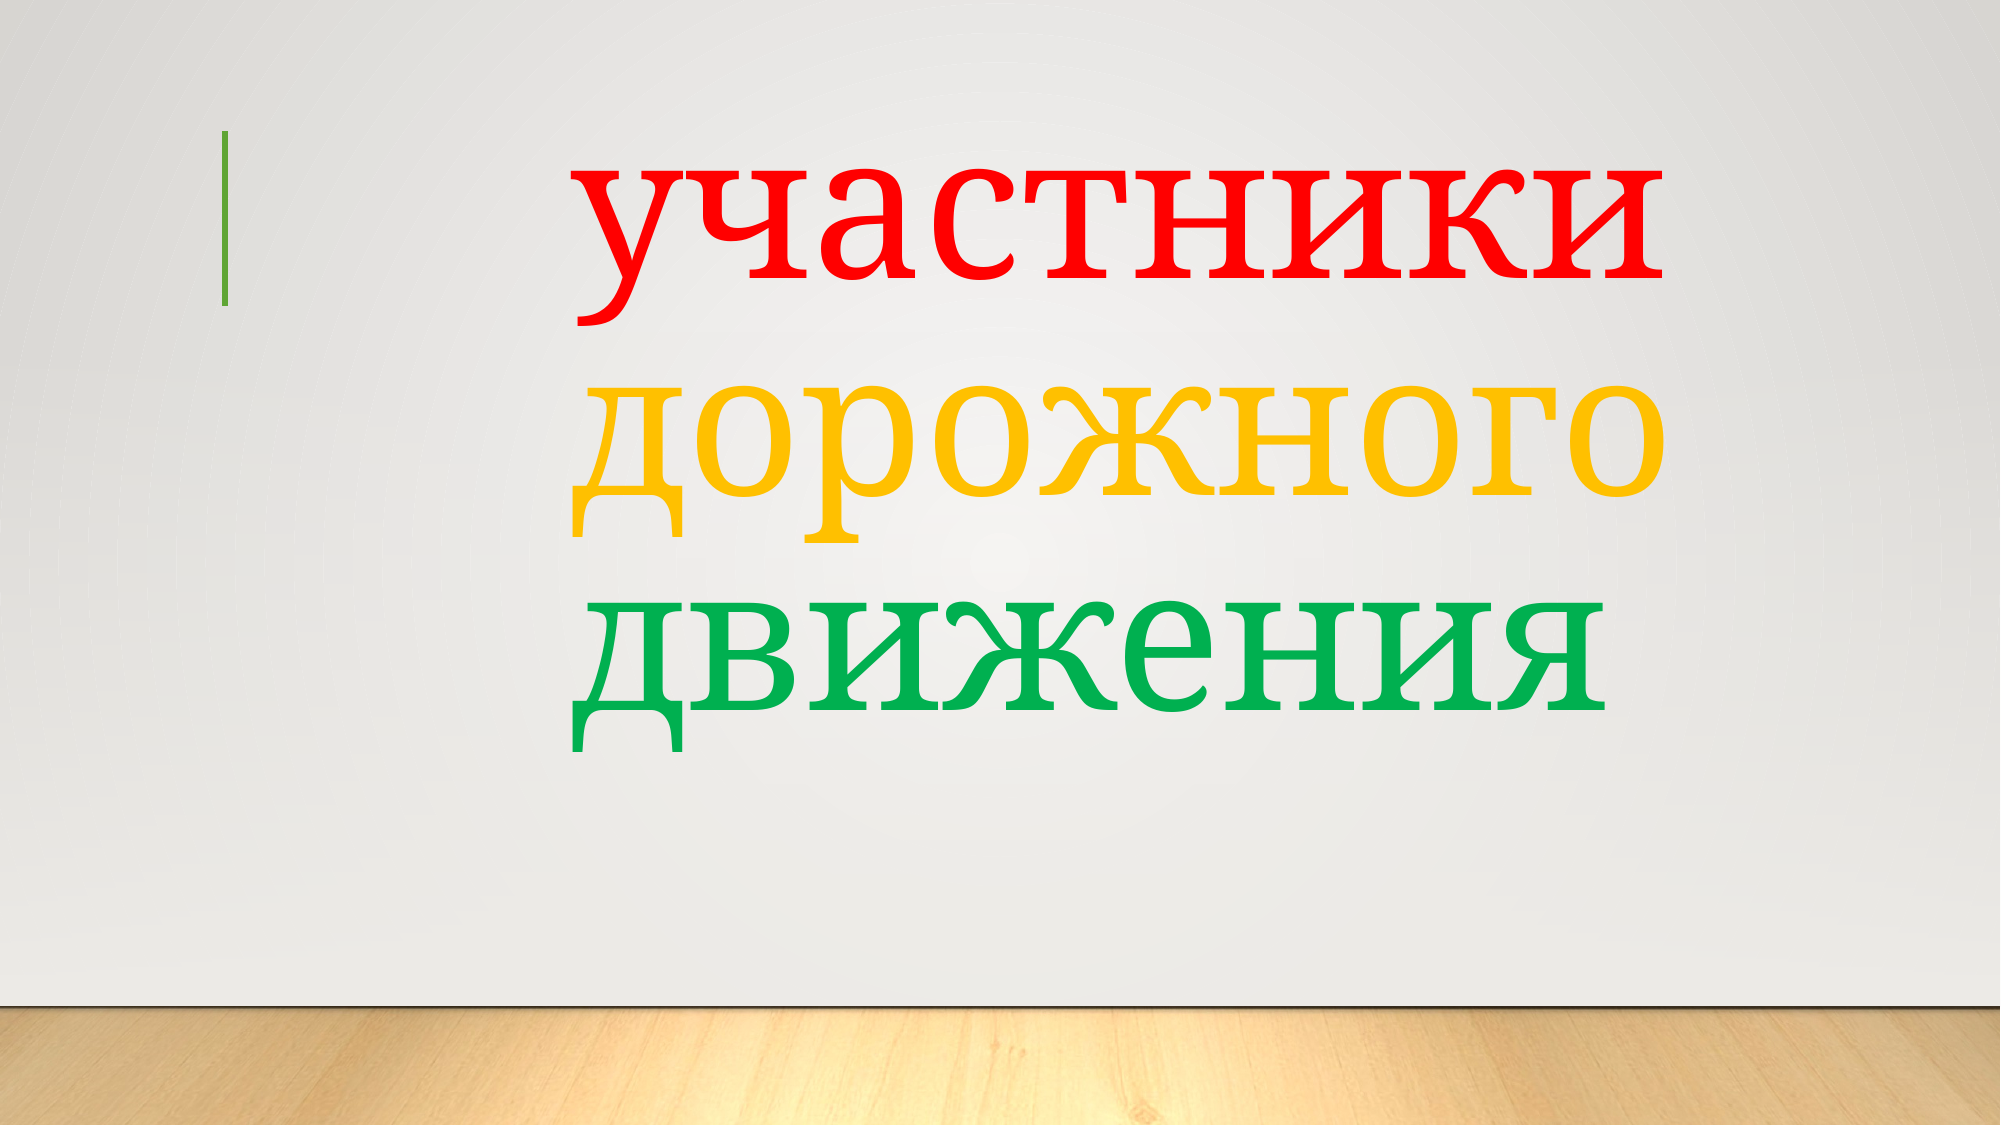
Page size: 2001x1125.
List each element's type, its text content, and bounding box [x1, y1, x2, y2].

picture [0, 1006, 2000, 1125]
title участники дорожного движения [555, 131, 1879, 762]
